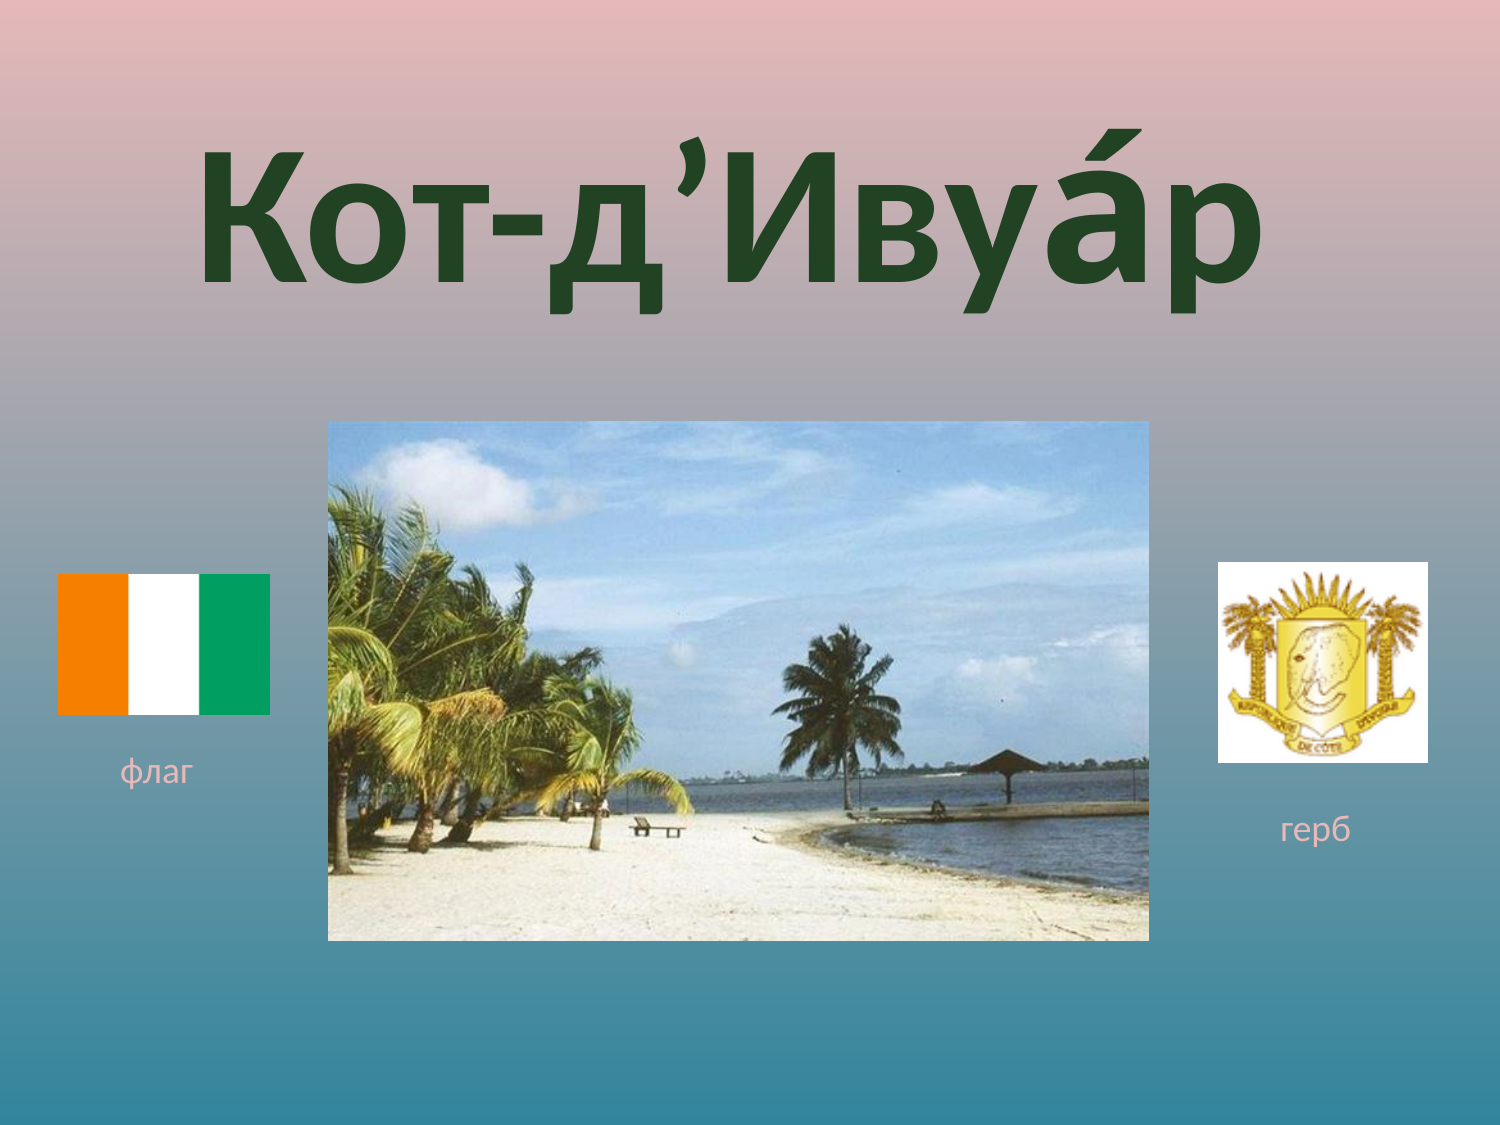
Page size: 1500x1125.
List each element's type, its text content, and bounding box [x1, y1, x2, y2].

title Кот-д’Ивуа́р [93, 82, 1369, 324]
picture [327, 421, 1149, 942]
text_box герб [1265, 796, 1465, 857]
picture [58, 573, 270, 716]
text_box флаг [105, 738, 317, 798]
picture [1218, 562, 1428, 763]
